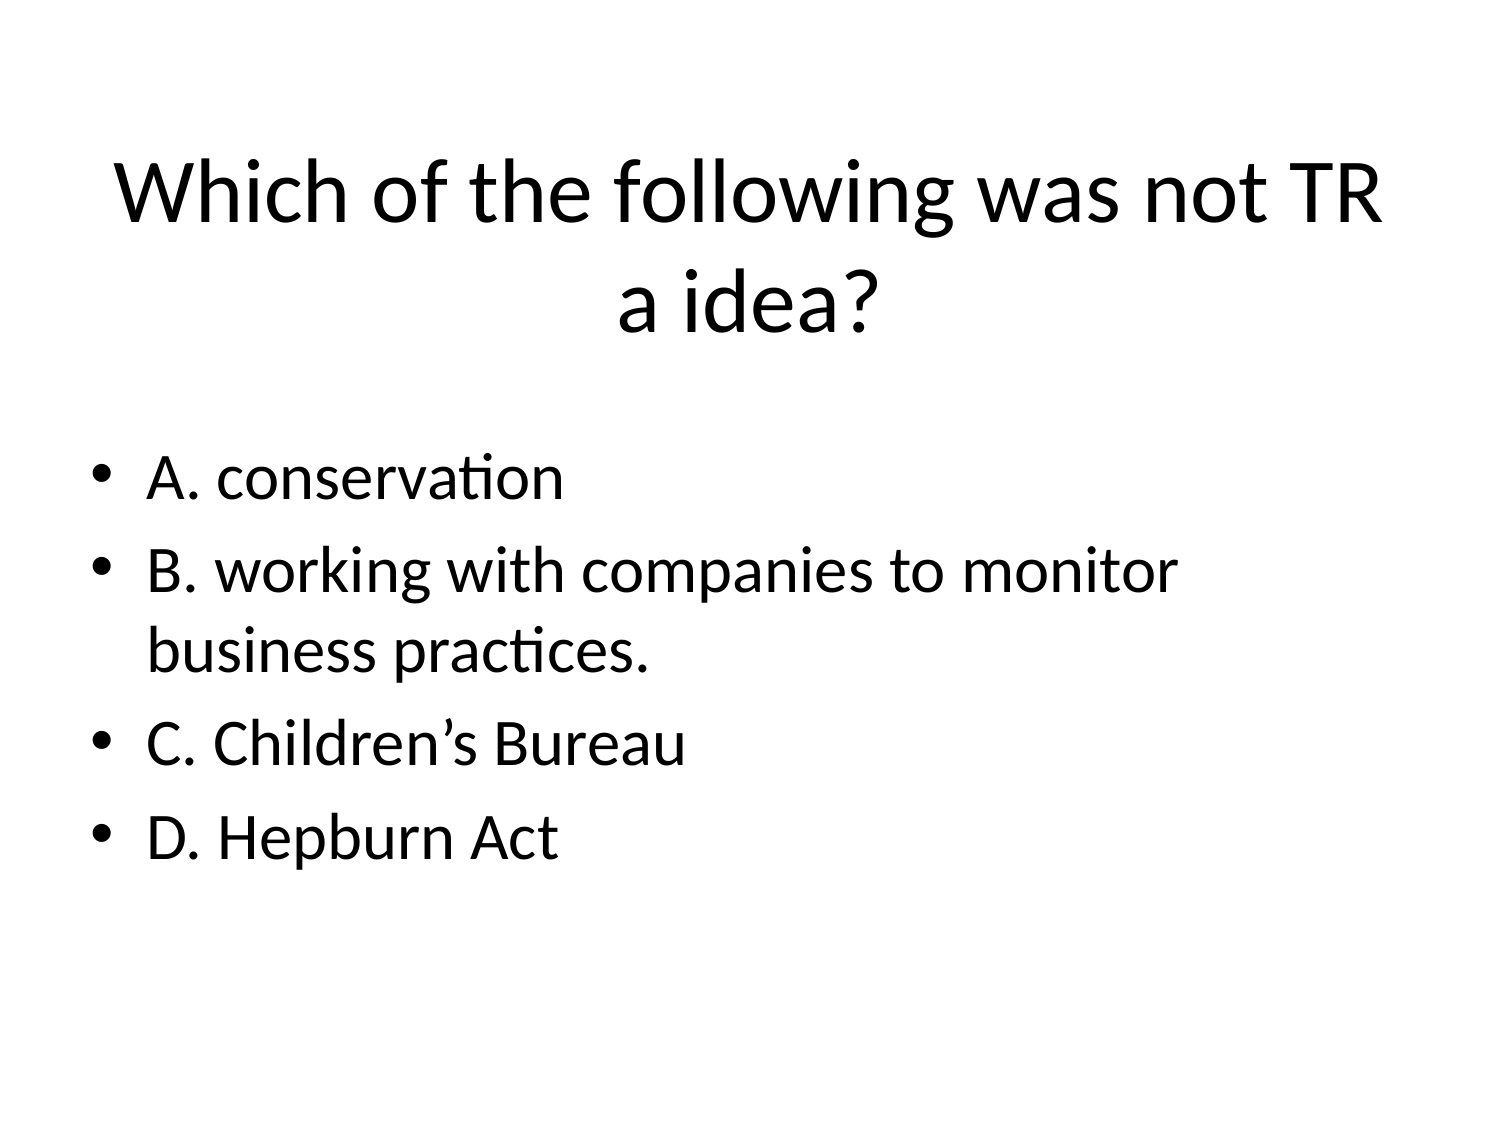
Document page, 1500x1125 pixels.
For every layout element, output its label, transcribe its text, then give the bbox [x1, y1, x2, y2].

list A. conservation B. working with companies to monitor business practices. C. Children’s Bureau D. Hepburn Act [75, 425, 1425, 1005]
title Which of the following was not TR a idea? [75, 45, 1425, 425]
